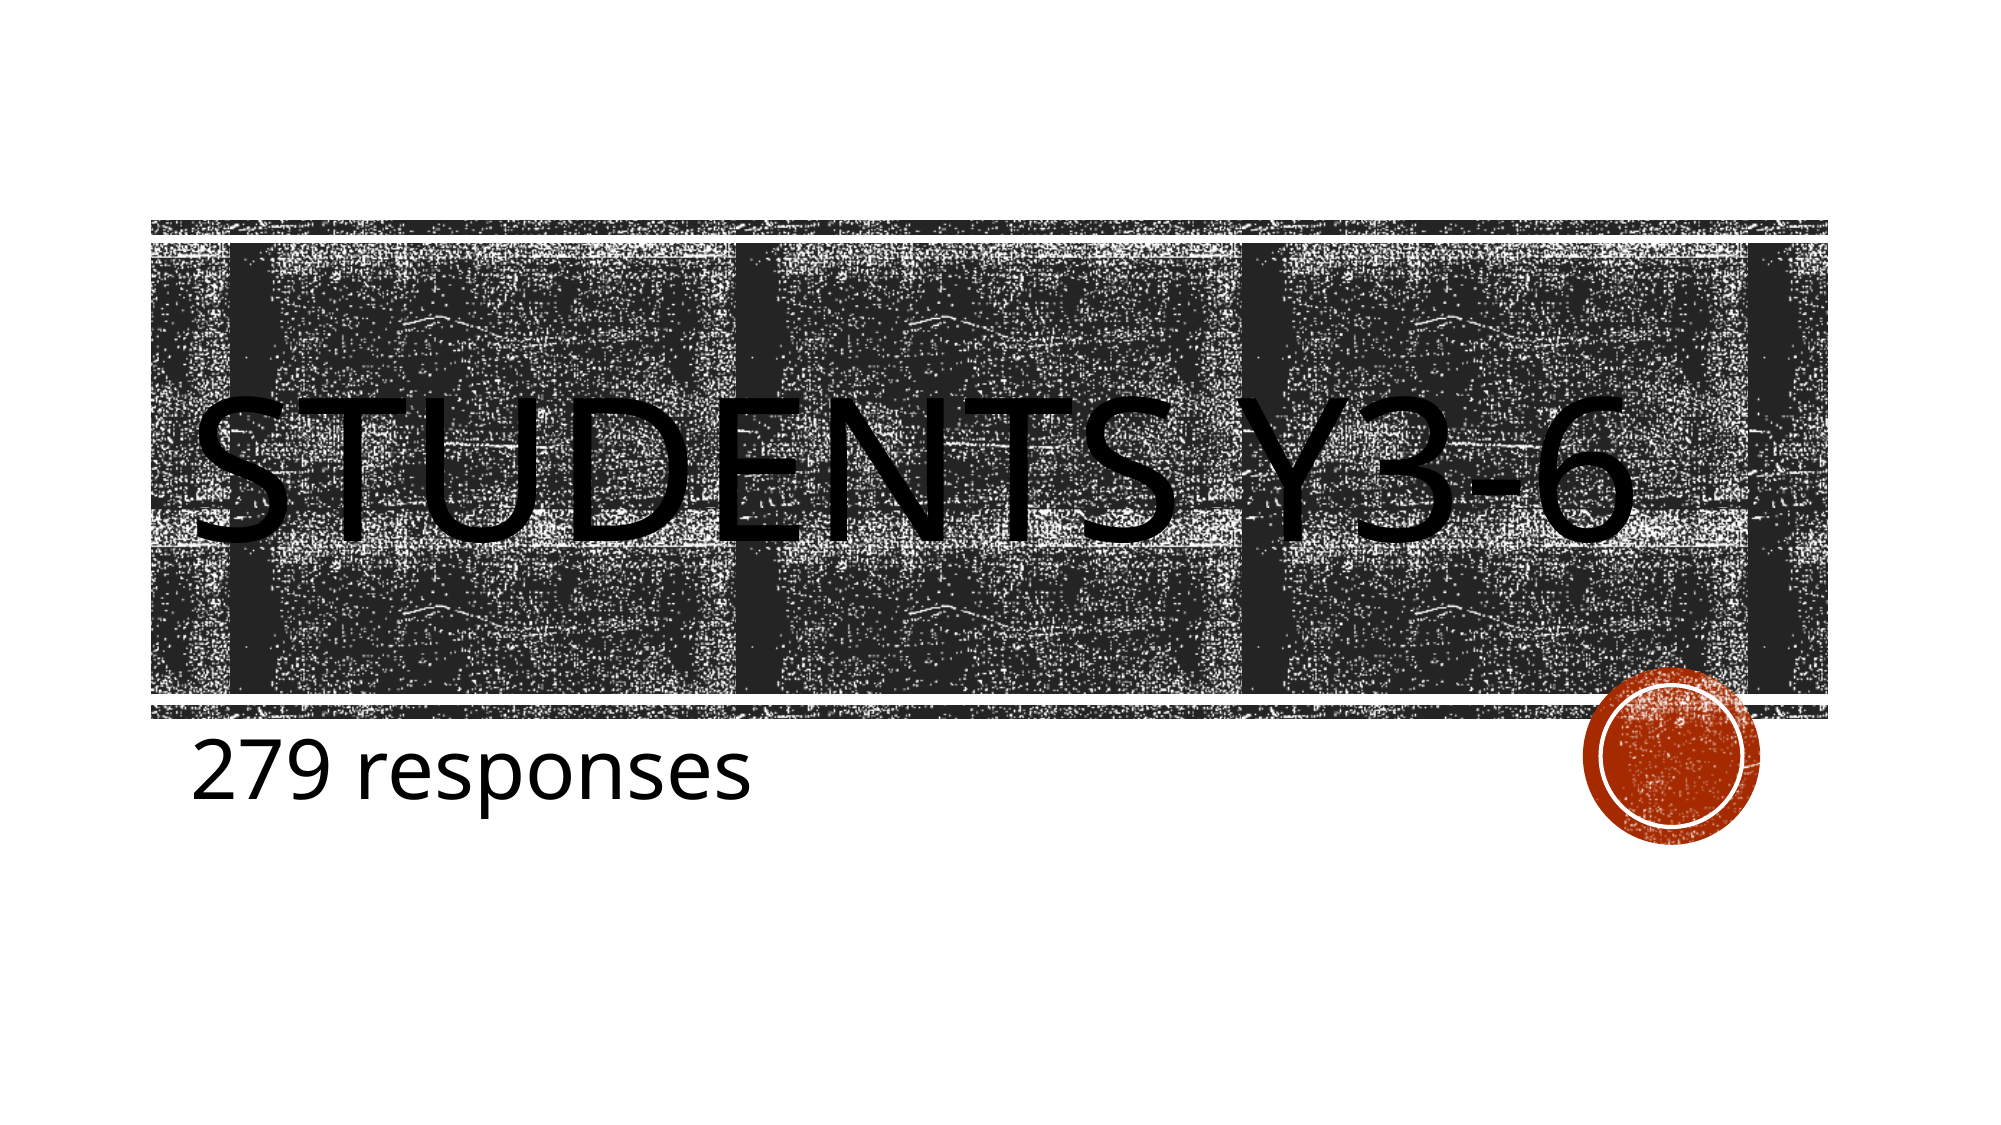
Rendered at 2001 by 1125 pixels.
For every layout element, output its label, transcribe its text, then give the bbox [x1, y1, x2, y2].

title Students Y3-6 [172, 234, 1808, 733]
subtitle 279 responses [175, 720, 1470, 896]
